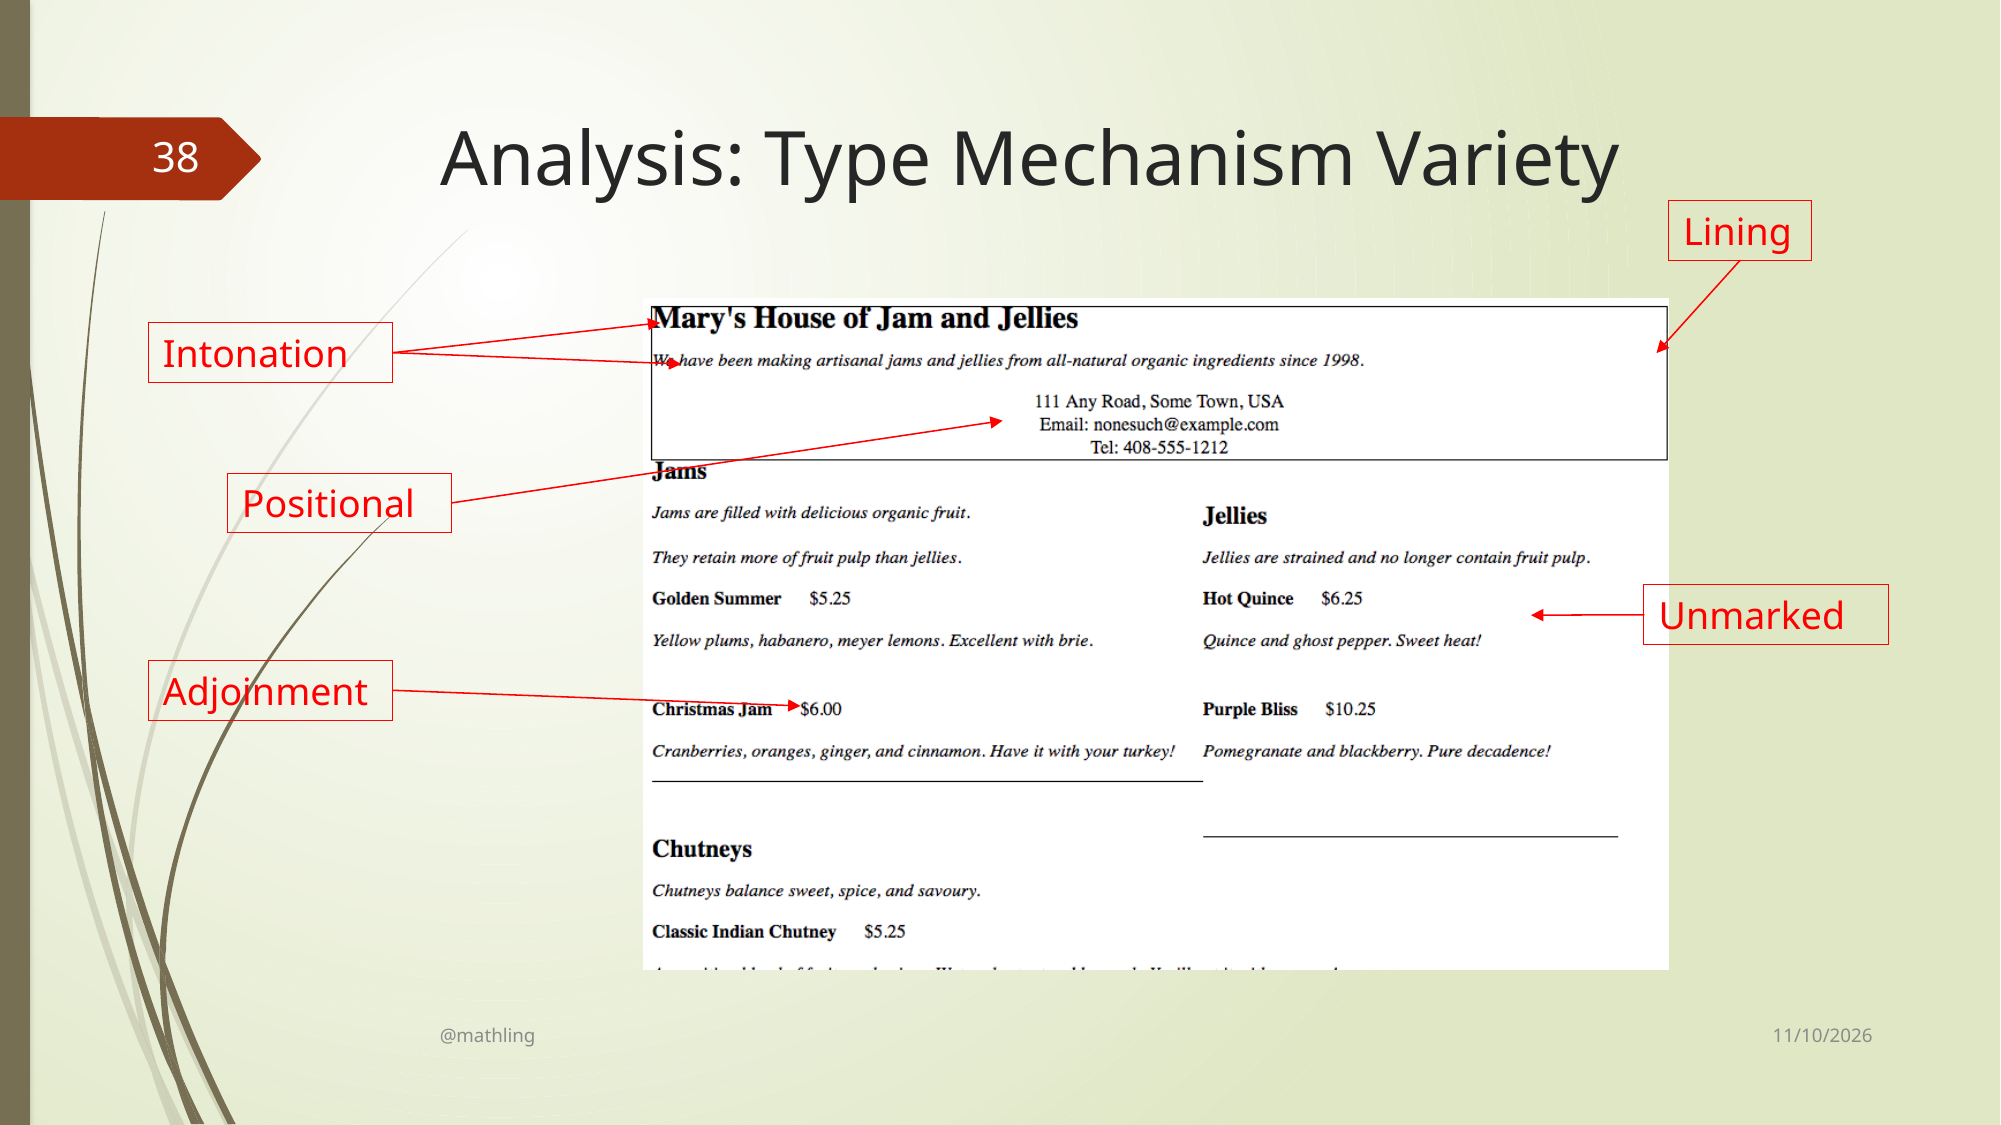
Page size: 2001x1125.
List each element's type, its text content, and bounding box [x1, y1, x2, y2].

text_box Lining [1668, 200, 1812, 261]
footer @mathling [424, 1006, 1675, 1067]
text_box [392, 322, 661, 352]
title Analysis: Type Mechanism Variety [425, 102, 1888, 262]
text_box Adjoinment [148, 660, 393, 721]
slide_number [1699, 1005, 1888, 1067]
text_box Unmarked [1673, 584, 1889, 645]
text_box Intonation [148, 322, 393, 383]
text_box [451, 420, 1003, 504]
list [643, 297, 1669, 971]
slide_number 38 [87, 129, 216, 190]
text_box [392, 690, 801, 707]
text_box Positional [227, 473, 452, 533]
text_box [392, 352, 682, 365]
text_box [1656, 261, 1741, 354]
